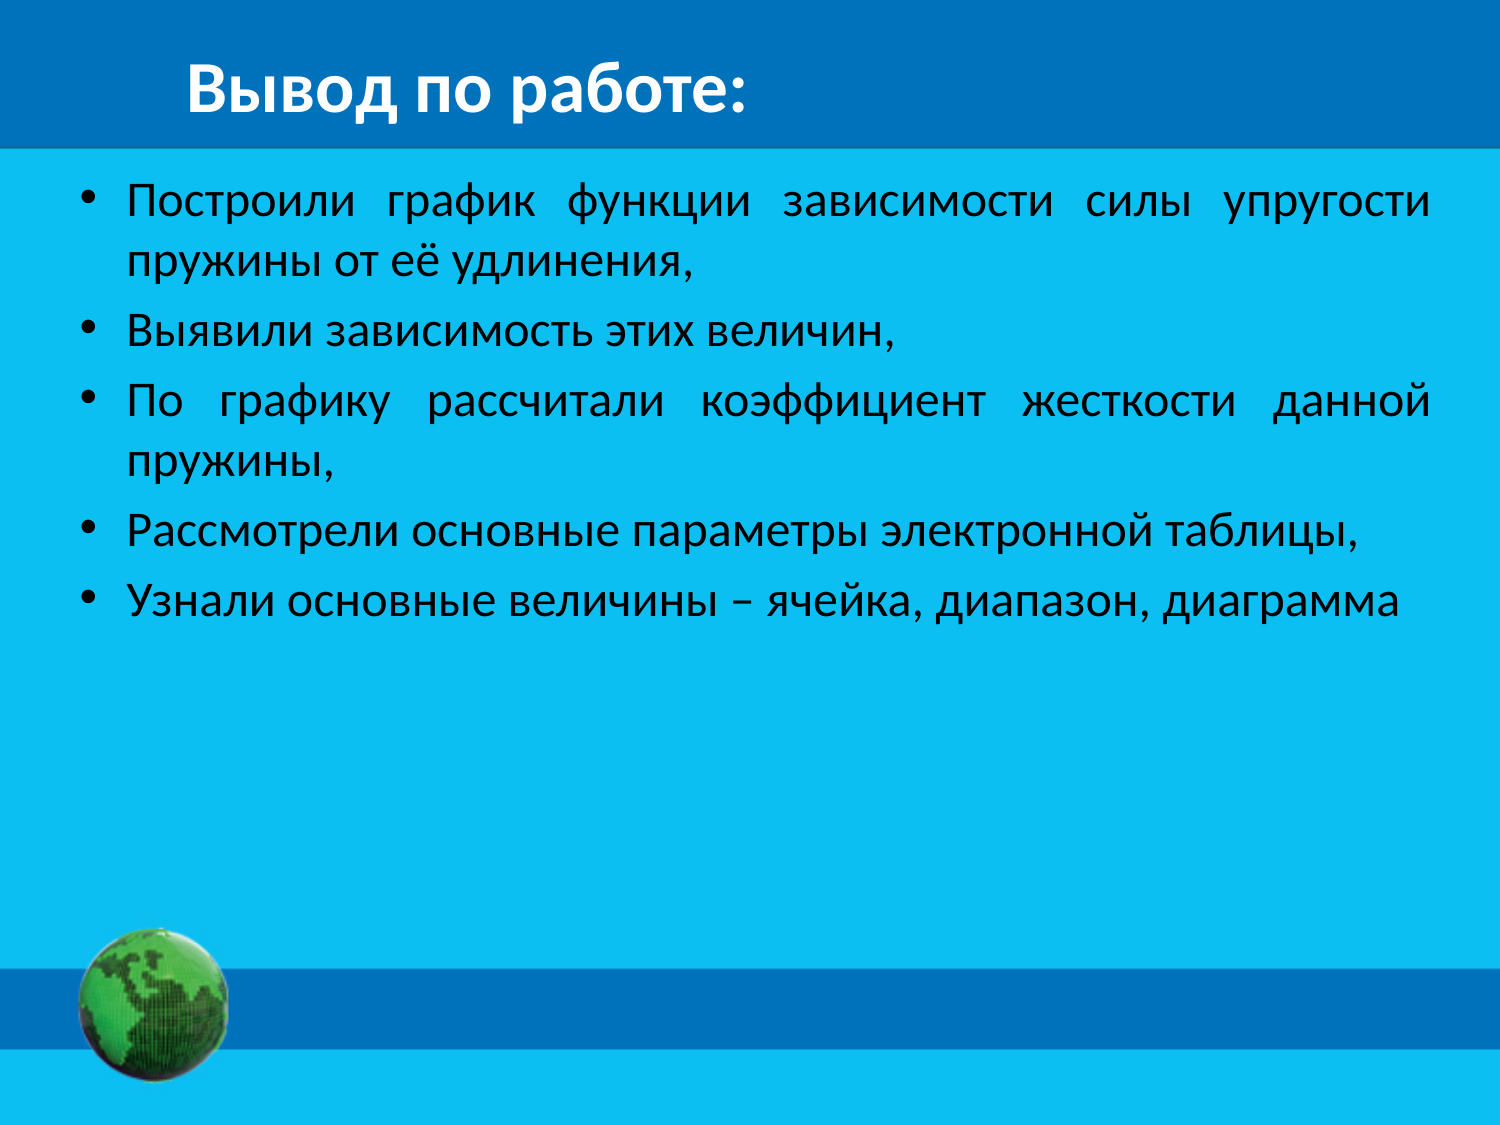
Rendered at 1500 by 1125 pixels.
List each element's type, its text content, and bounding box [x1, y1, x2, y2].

picture [0, 928, 1500, 1083]
picture [0, 0, 1500, 148]
title Вывод по работе: [170, 30, 1426, 136]
text_box Построили график функции зависимости силы упругости пружины от её удлинения, Выявили зависимость этих величин, По графику рассчитали коэффициент жесткости данной пружины, Рассмотрели основные параметры электронной таблицы, Узнали основные величины – ячейка, диапазон, диаграмма [64, 159, 1447, 634]
